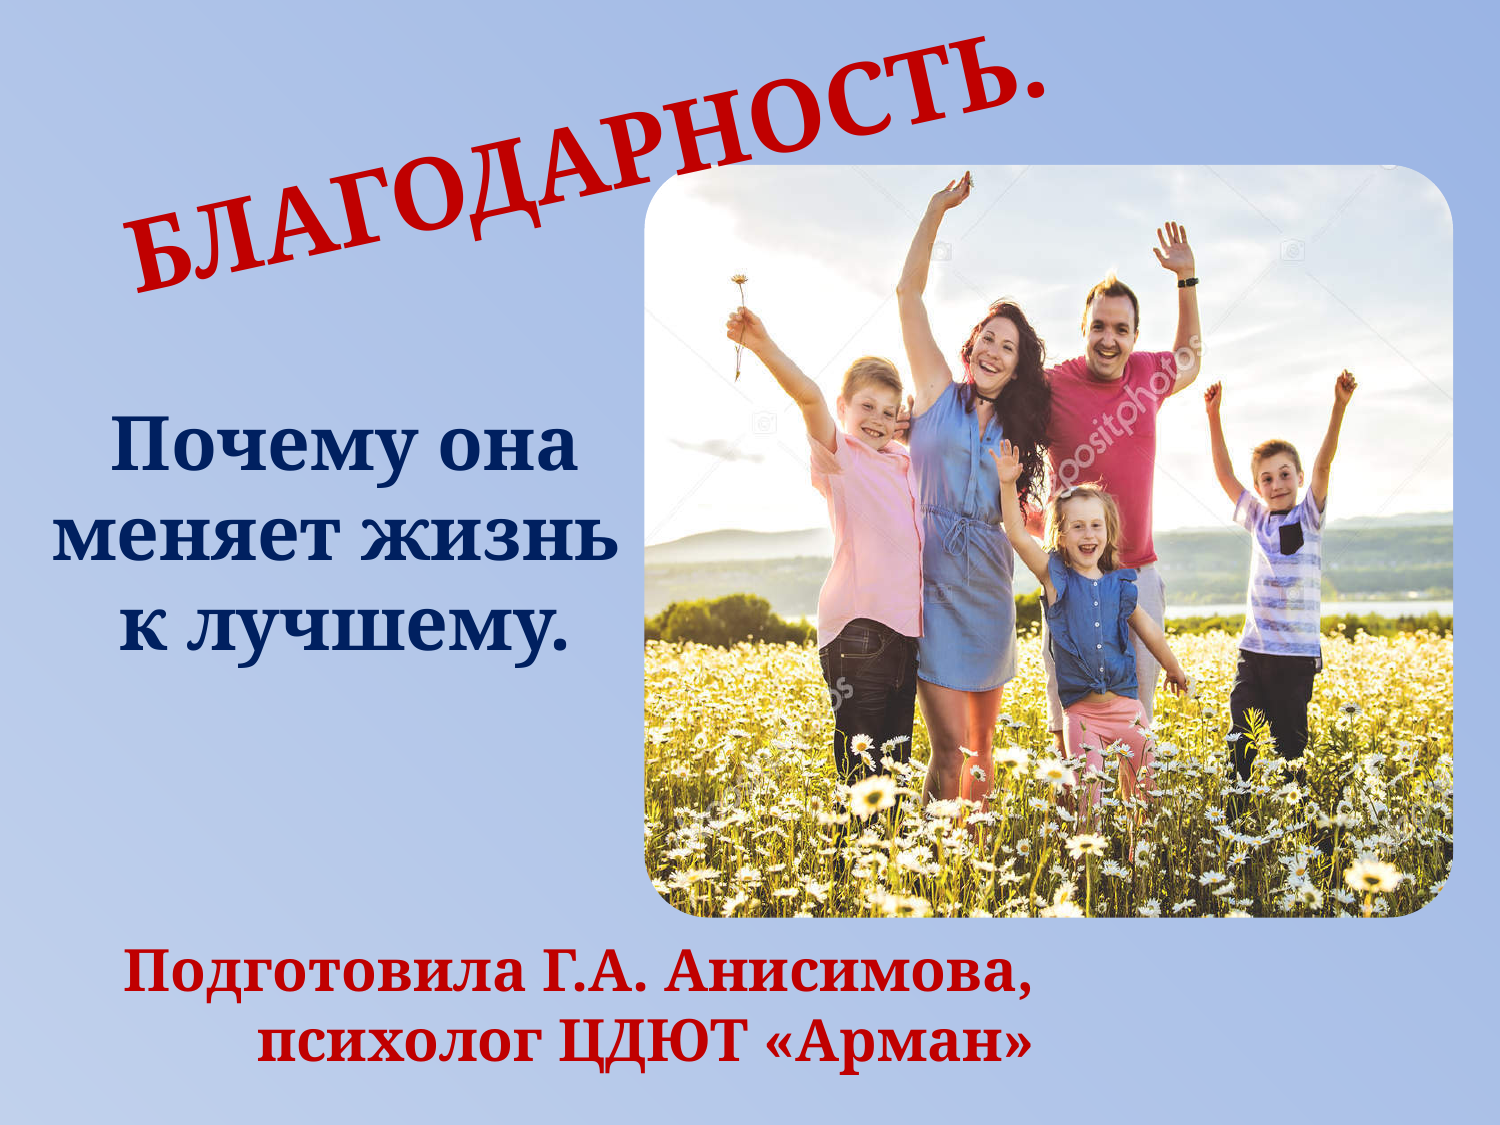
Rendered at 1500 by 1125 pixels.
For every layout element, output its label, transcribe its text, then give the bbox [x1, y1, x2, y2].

text_box БЛАГОДАРНОСТЬ. [97, 0, 1099, 325]
title Почему она меняет жизнь к лучшему. [0, 410, 639, 652]
picture [644, 164, 1454, 918]
subtitle Подготовила Г.А. Анисимова, психолог ЦДЮТ «Арман» [0, 925, 1050, 1090]
